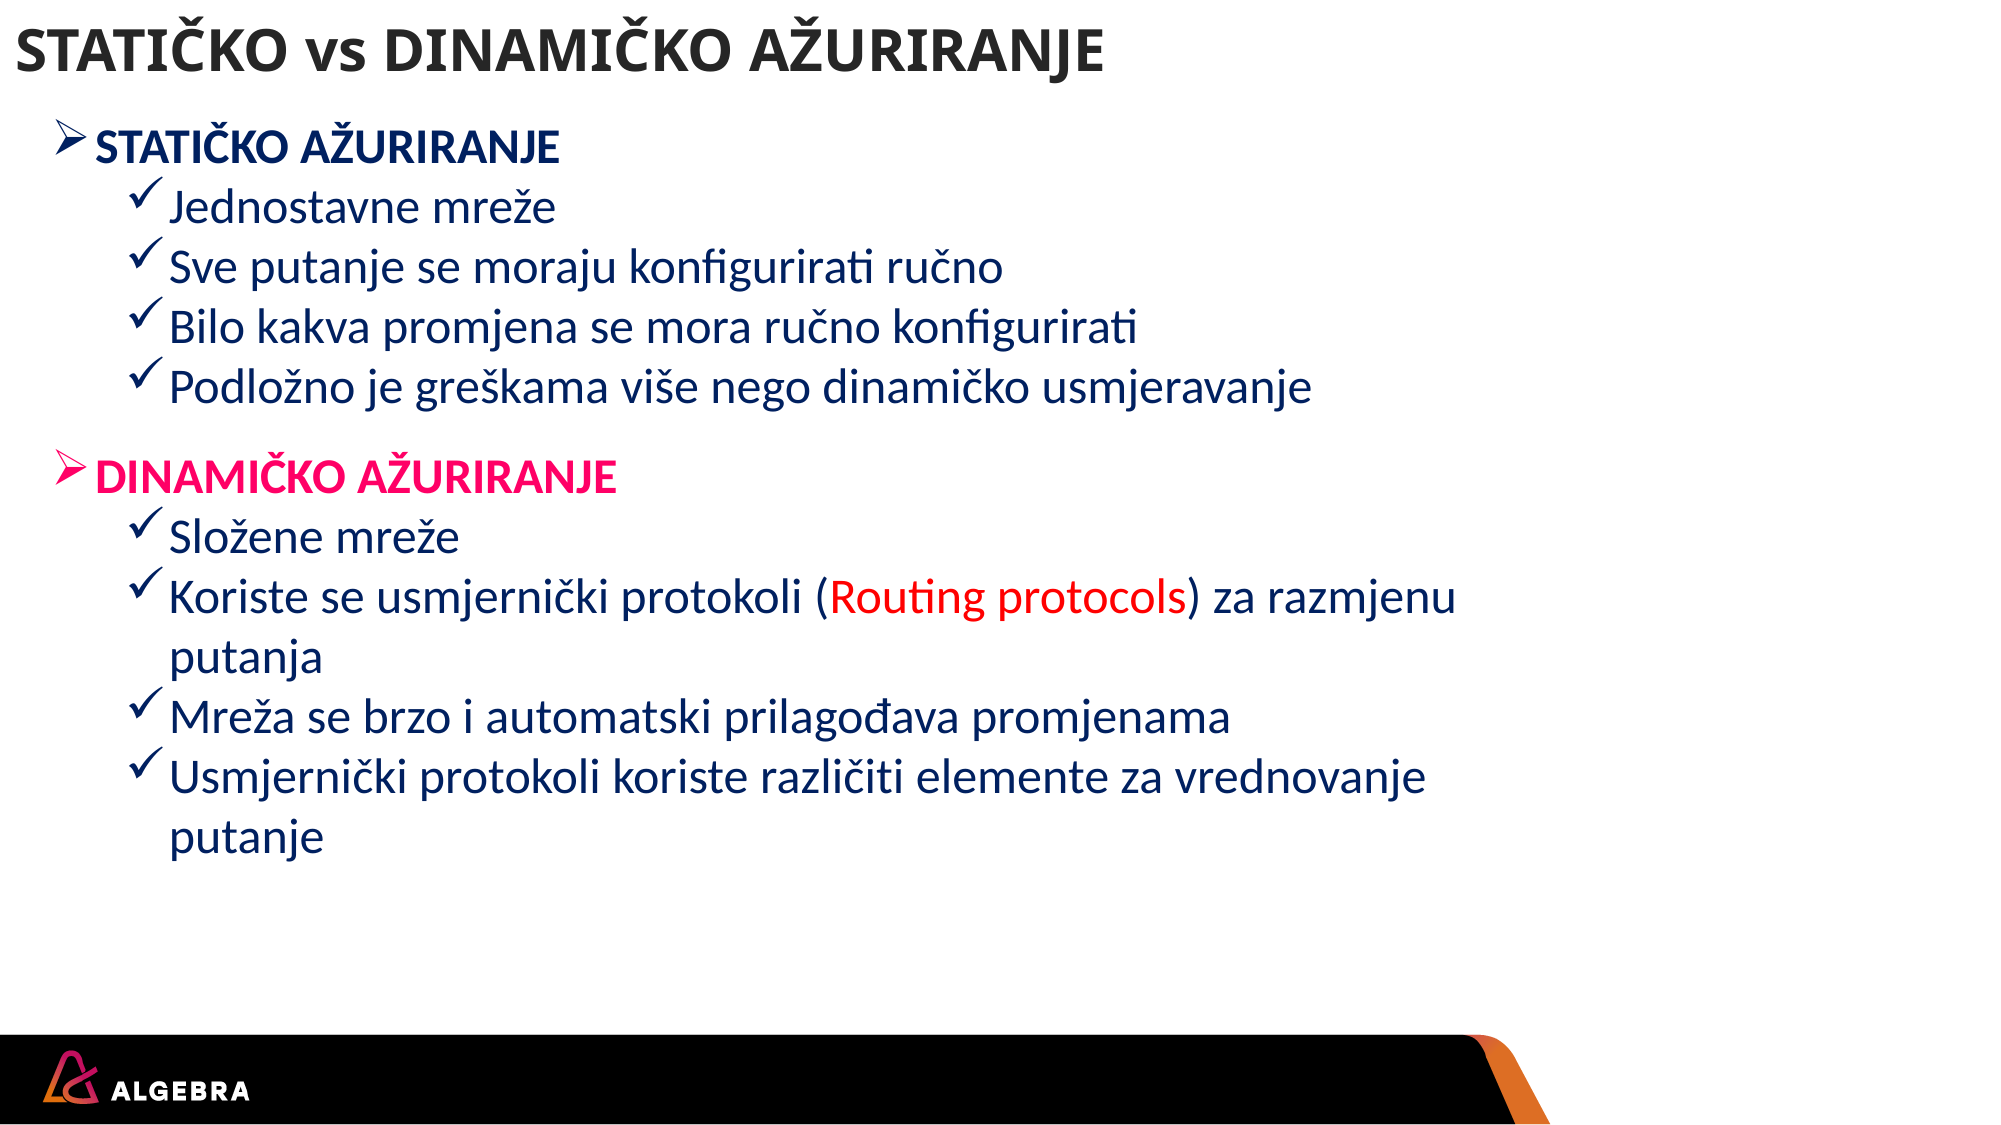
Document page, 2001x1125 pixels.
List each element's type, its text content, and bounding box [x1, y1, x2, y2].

title STATIČKO vs DINAMIČKO AŽURIRANJE [0, 0, 1304, 107]
text_box STATIČKO AŽURIRANJE Jednostavne mreže Sve putanje se moraju konfigurirati ručno Bilo kakva promjena se mora ručno konfigurirati Podložno je greškama više nego dinamičko usmjeravanje DINAMIČKO AŽURIRANJE Složene mreže Koriste se usmjernički protokoli (Routing protocols) za razmjenu putanja Mreža se brzo i automatski prilagođava promjenama Usmjernički protokoli koriste različiti elemente za vrednovanje putanje [36, 106, 1499, 871]
picture [0, 1034, 1733, 1125]
